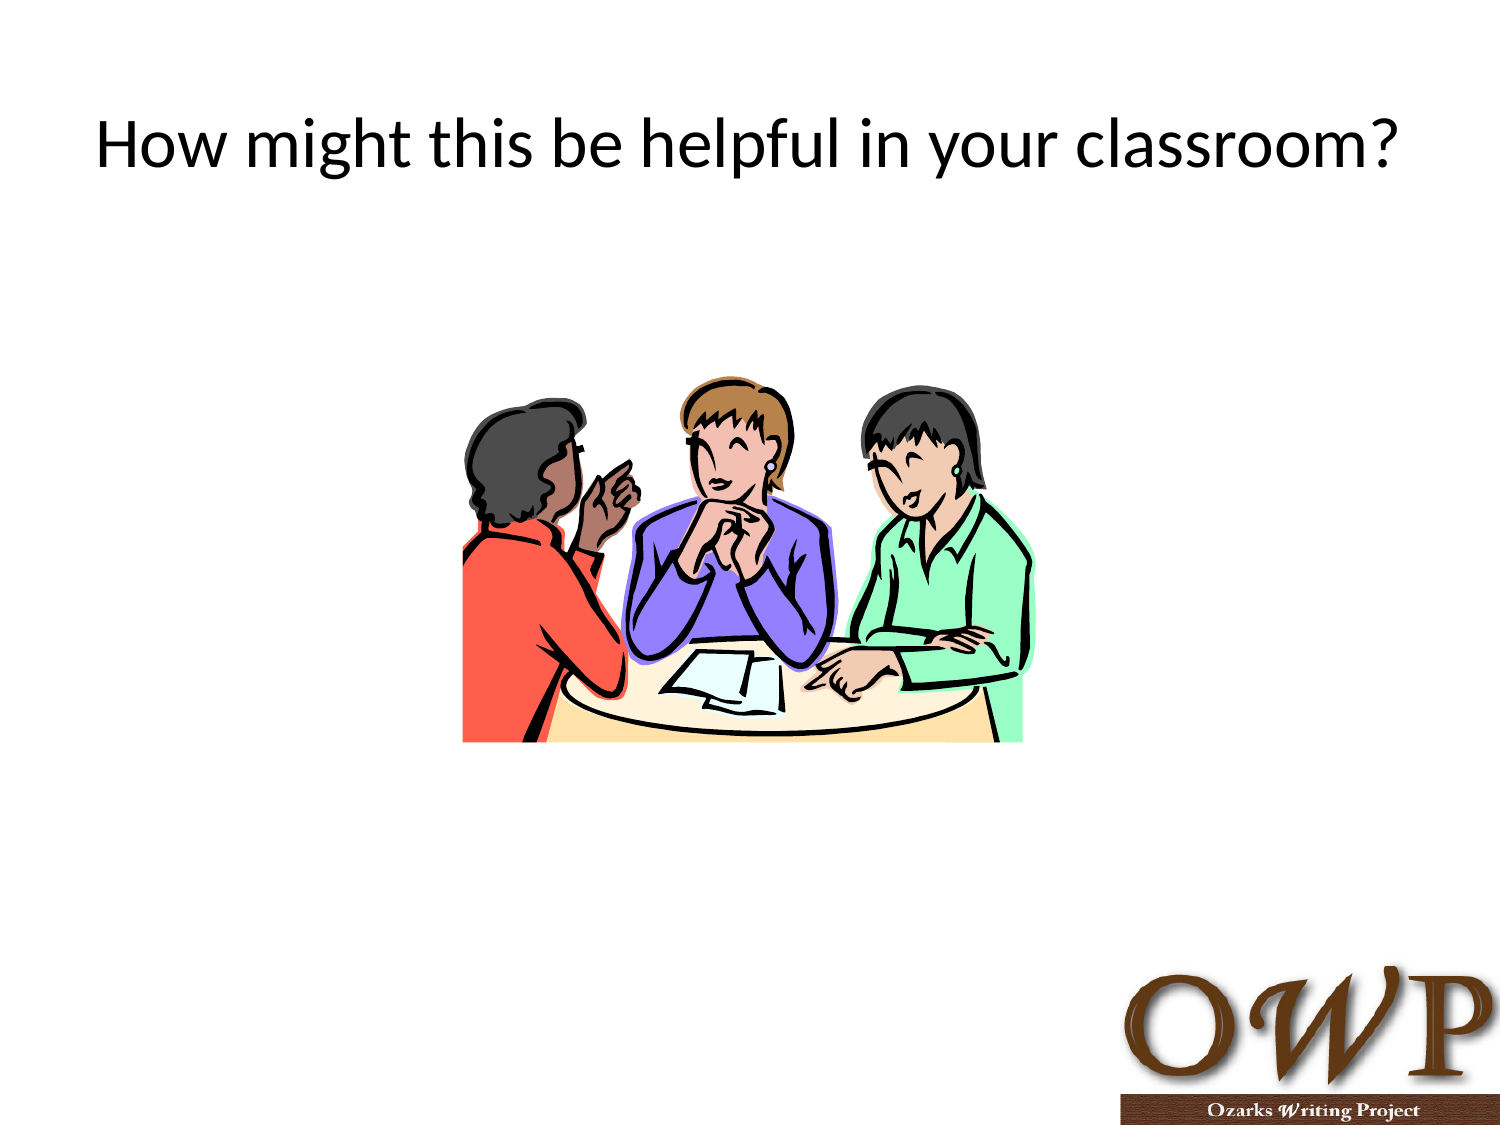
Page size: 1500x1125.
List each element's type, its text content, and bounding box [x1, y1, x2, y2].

picture [1120, 957, 1500, 1125]
picture [462, 374, 1037, 743]
title How might this be helpful in your classroom? [74, 44, 1426, 233]
